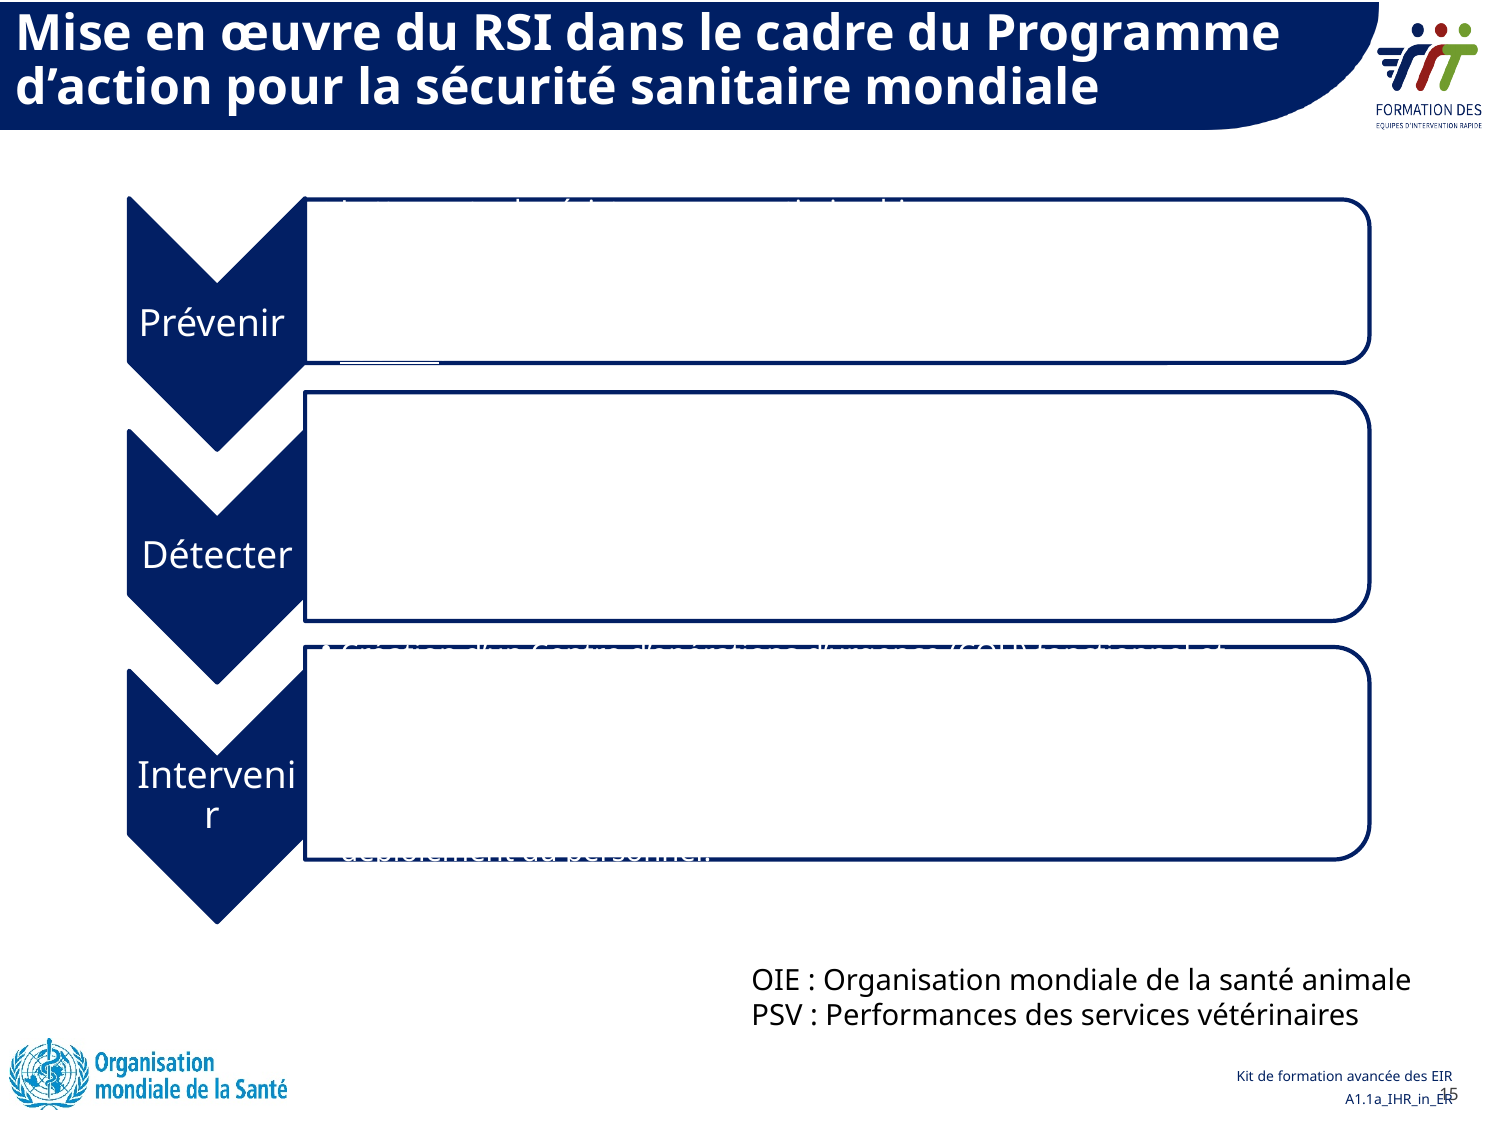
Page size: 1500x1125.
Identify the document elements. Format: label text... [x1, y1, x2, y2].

picture [0, 2, 1482, 130]
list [128, 197, 1370, 955]
title Mise en œuvre du RSI dans le cadre du Programme d’action pour la sécurité sanitaire mondiale [0, 0, 1327, 107]
picture [50, 1051, 56, 1060]
text_box OIE : Organisation mondiale de la santé animale PSV : Performances des services vétérinaires [736, 954, 1453, 1039]
picture [9, 1038, 287, 1110]
